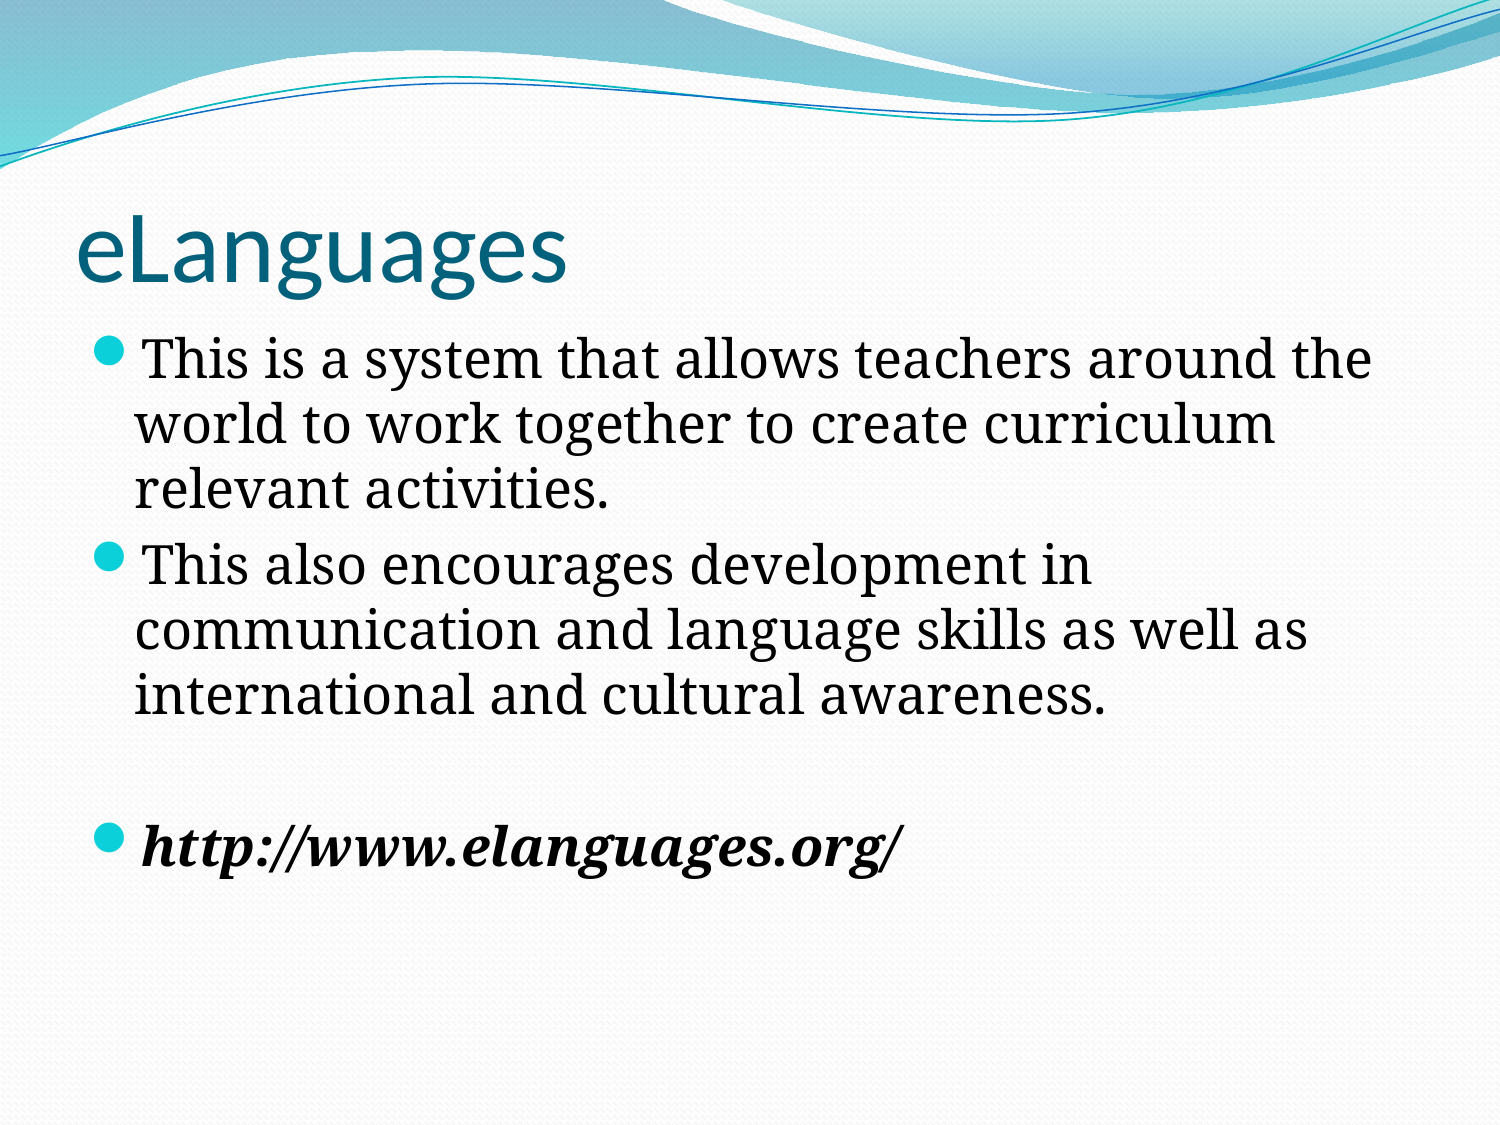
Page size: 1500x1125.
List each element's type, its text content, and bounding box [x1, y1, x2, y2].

title eLanguages [75, 115, 1425, 303]
list This is a system that allows teachers around the world to work together to create curriculum relevant activities. This also encourages development in communication and language skills as well as international and cultural awareness. http://www.elanguages.org/ [75, 317, 1425, 1038]
